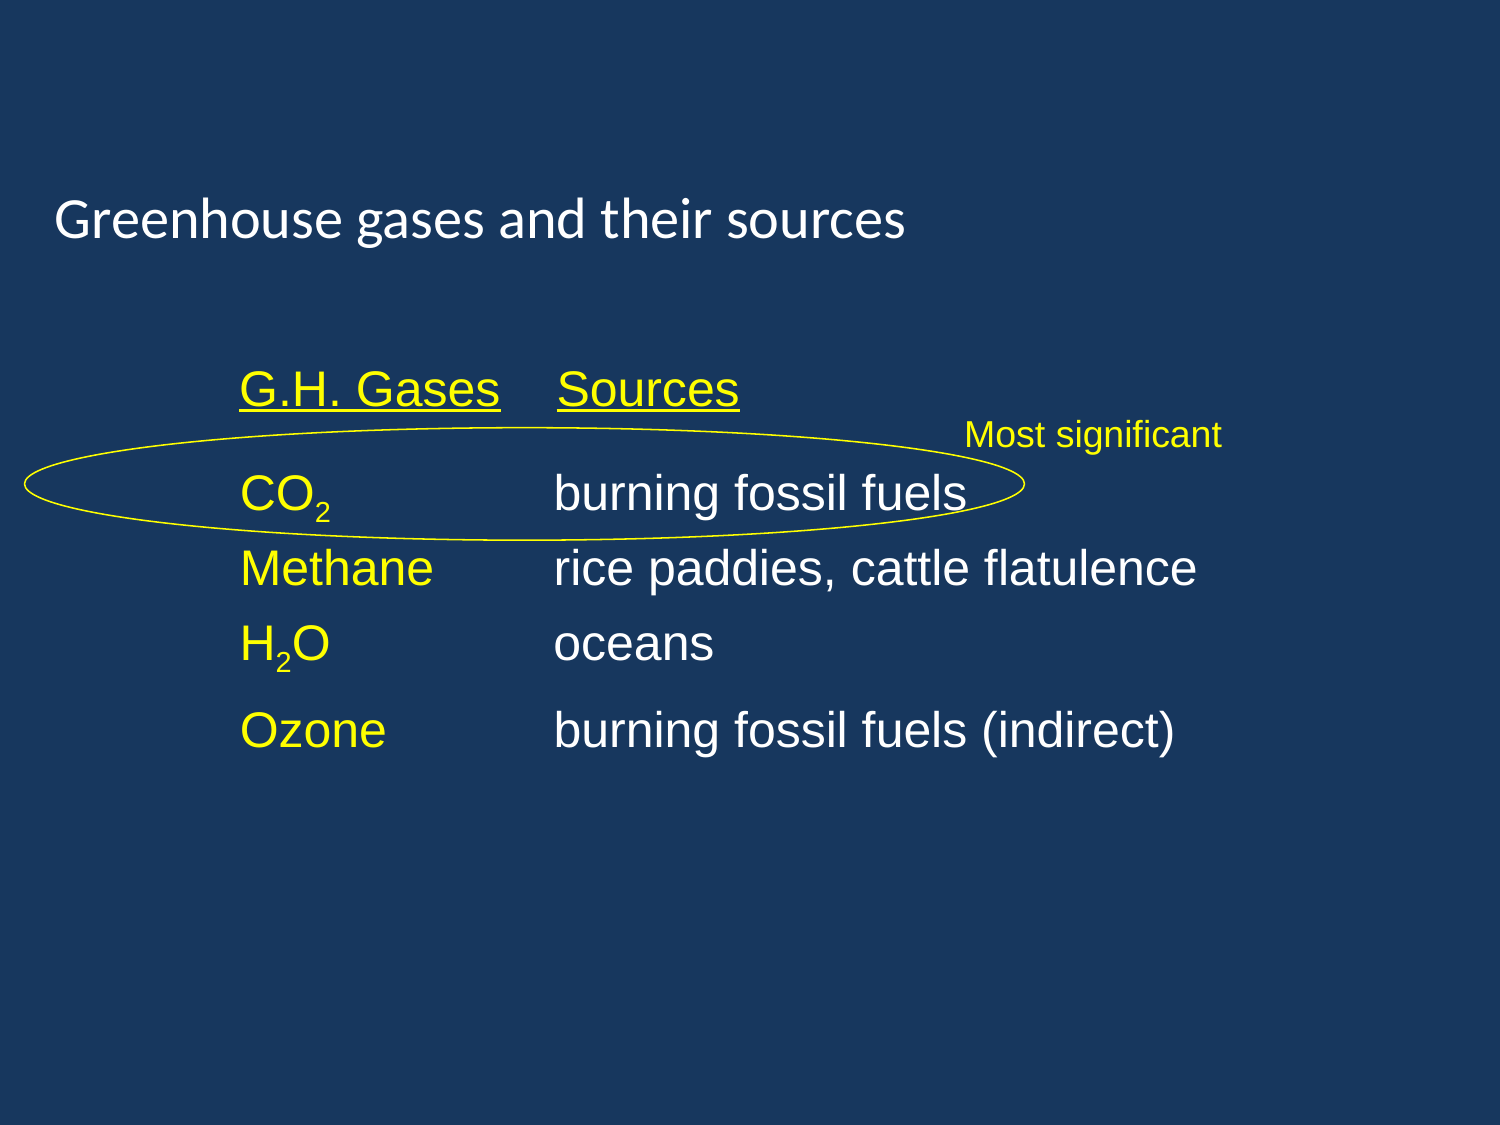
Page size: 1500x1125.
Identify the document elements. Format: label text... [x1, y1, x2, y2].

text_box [24, 339, 1363, 766]
text_box Greenhouse gases and their sources [40, 172, 1447, 258]
